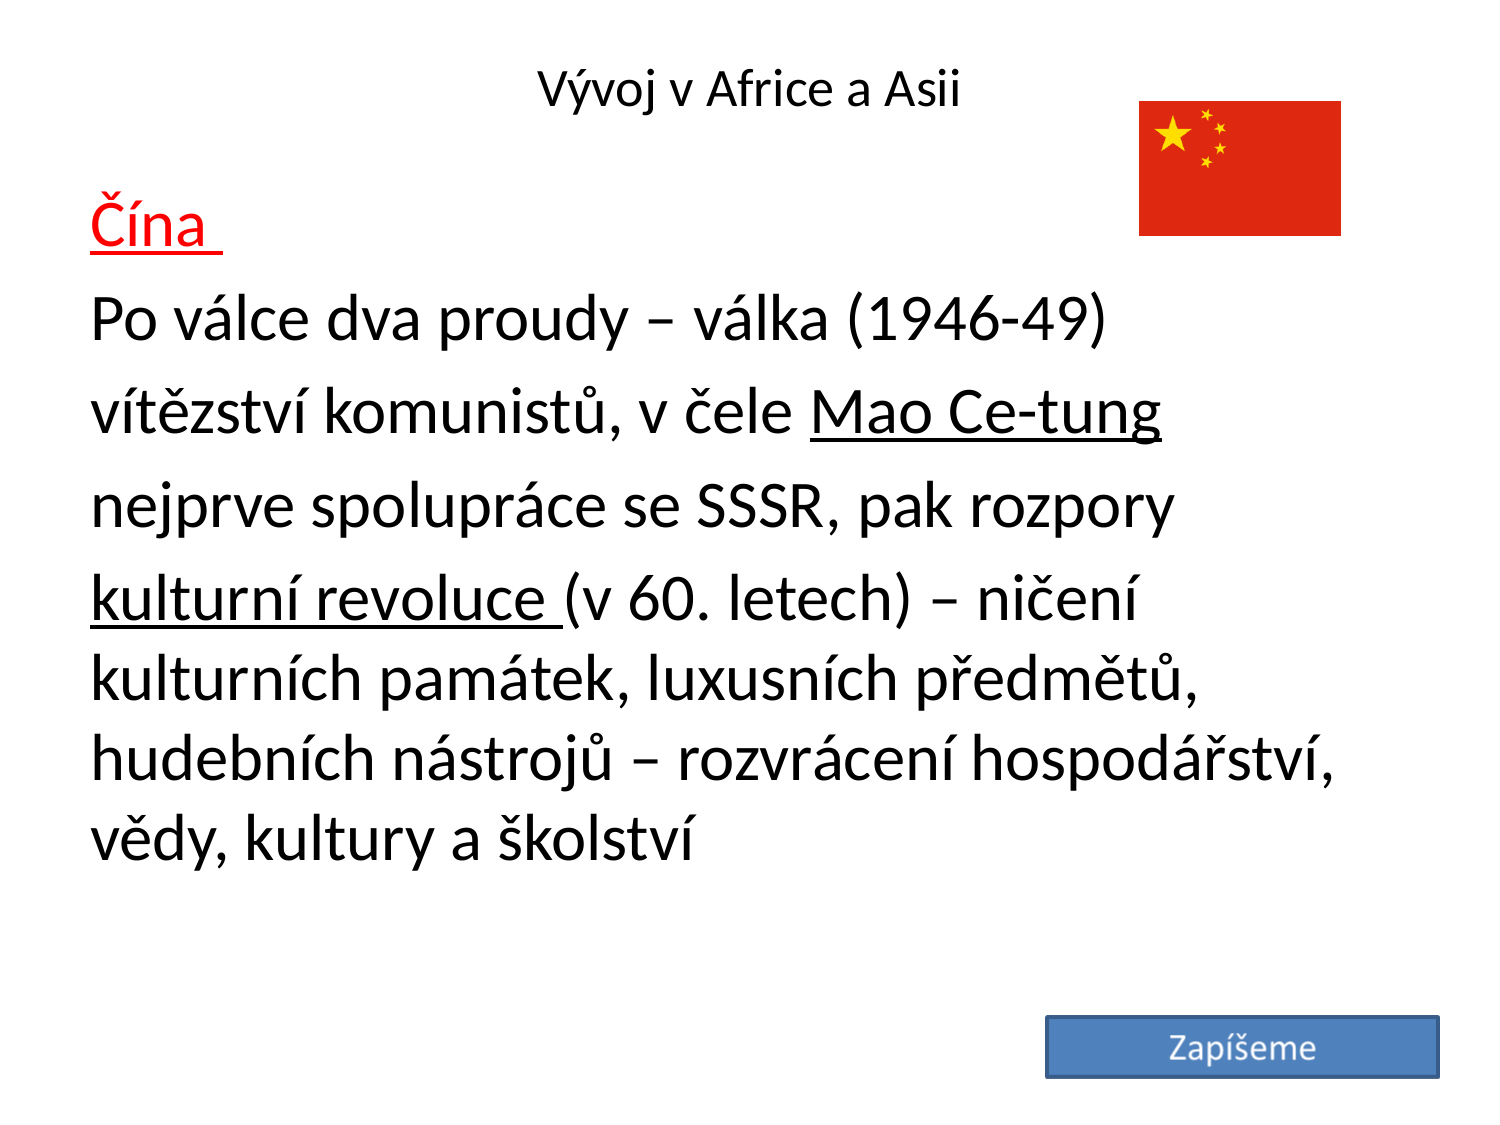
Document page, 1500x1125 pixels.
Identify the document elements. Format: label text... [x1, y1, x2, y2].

list Čína Po válce dva proudy – válka (1946-49) vítězství komunistů, v čele Mao Ce-tung nejprve spolupráce se SSSR, pak rozpory kulturní revoluce (v 60. letech) – ničení kulturních památek, luxusních předmětů, hudebních nástrojů – rozvrácení hospodářství, vědy, kultury a školství [75, 172, 1425, 1005]
title Vývoj v Africe a Asii [75, 45, 1425, 126]
picture [1139, 101, 1341, 236]
picture [1045, 1011, 1440, 1093]
